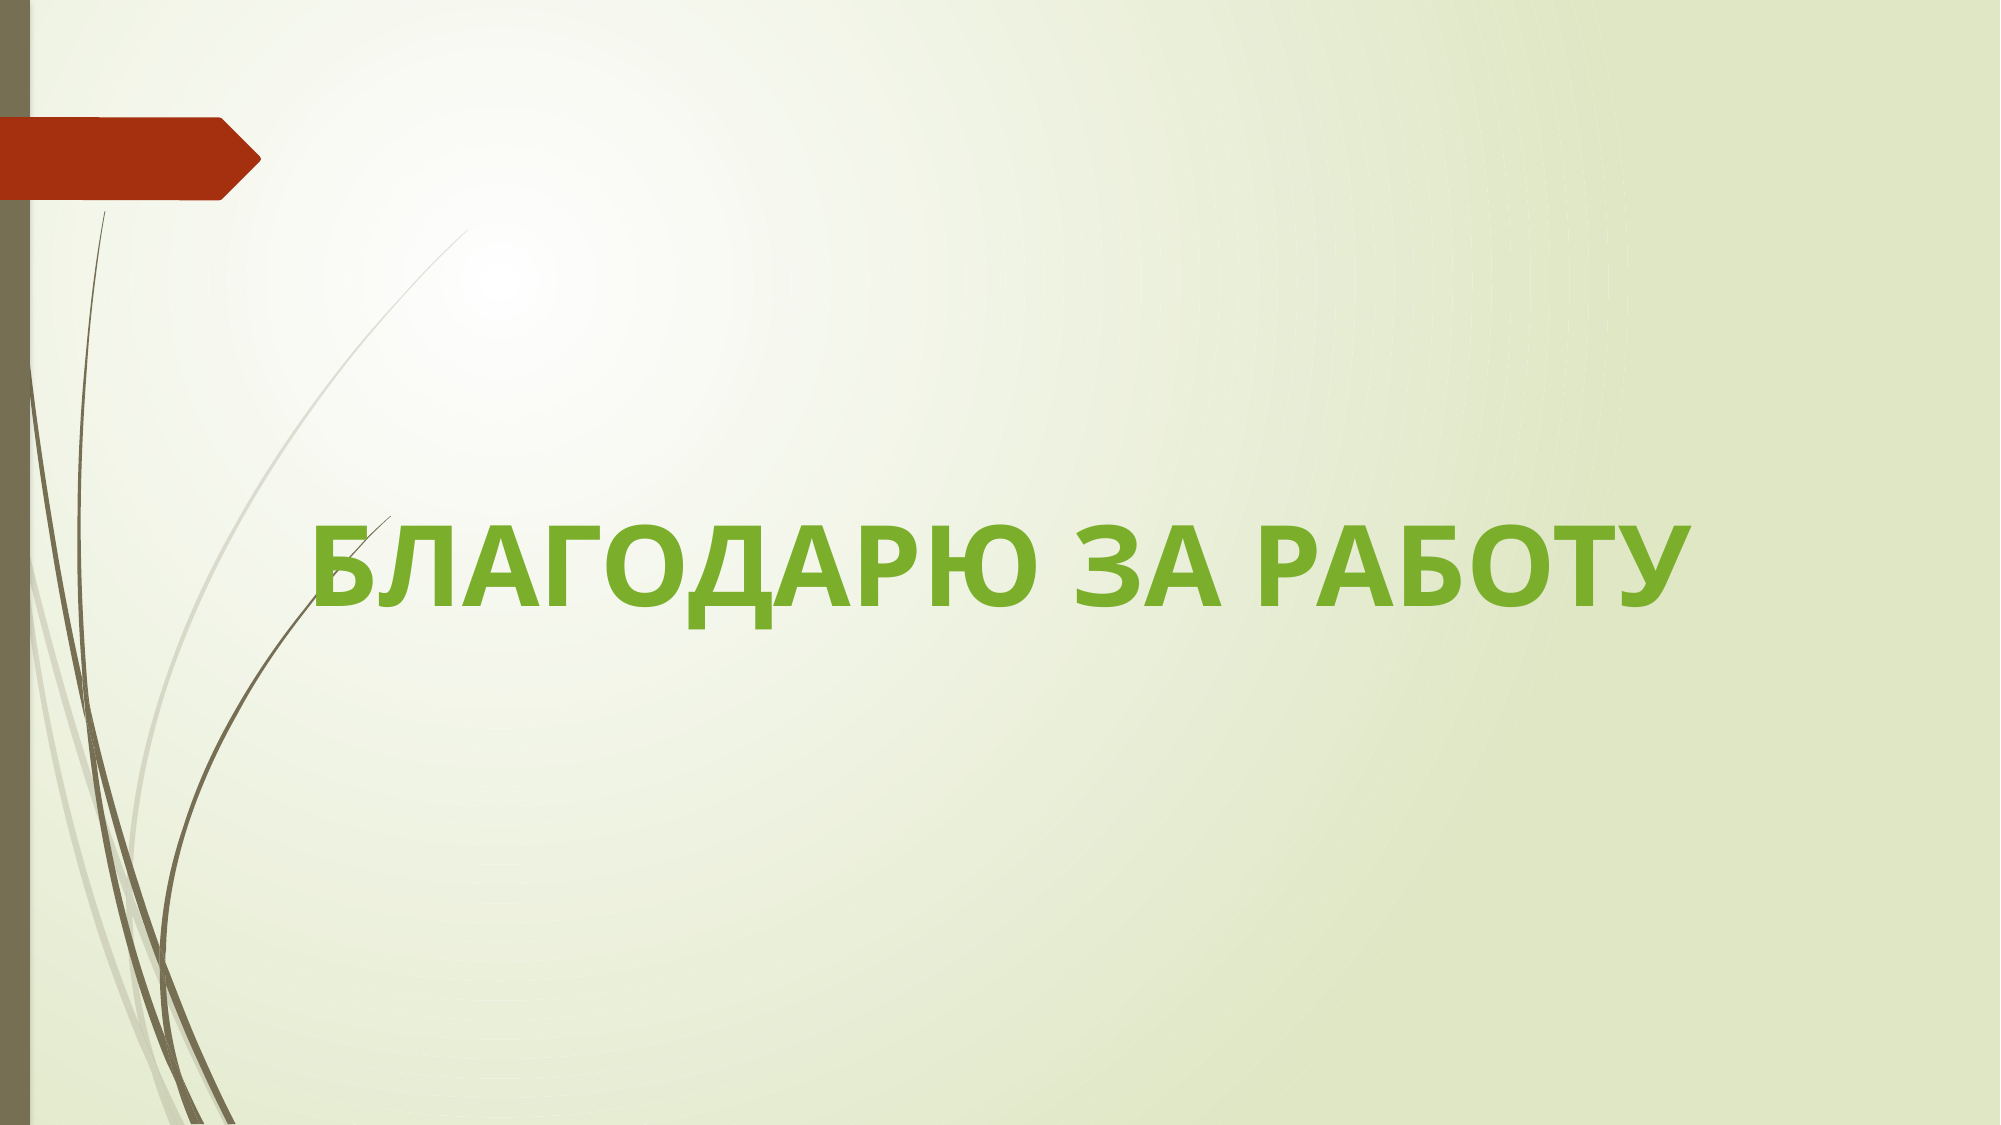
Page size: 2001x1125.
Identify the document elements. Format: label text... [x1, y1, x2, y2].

text_box Благодарю за работу [291, 486, 1708, 637]
